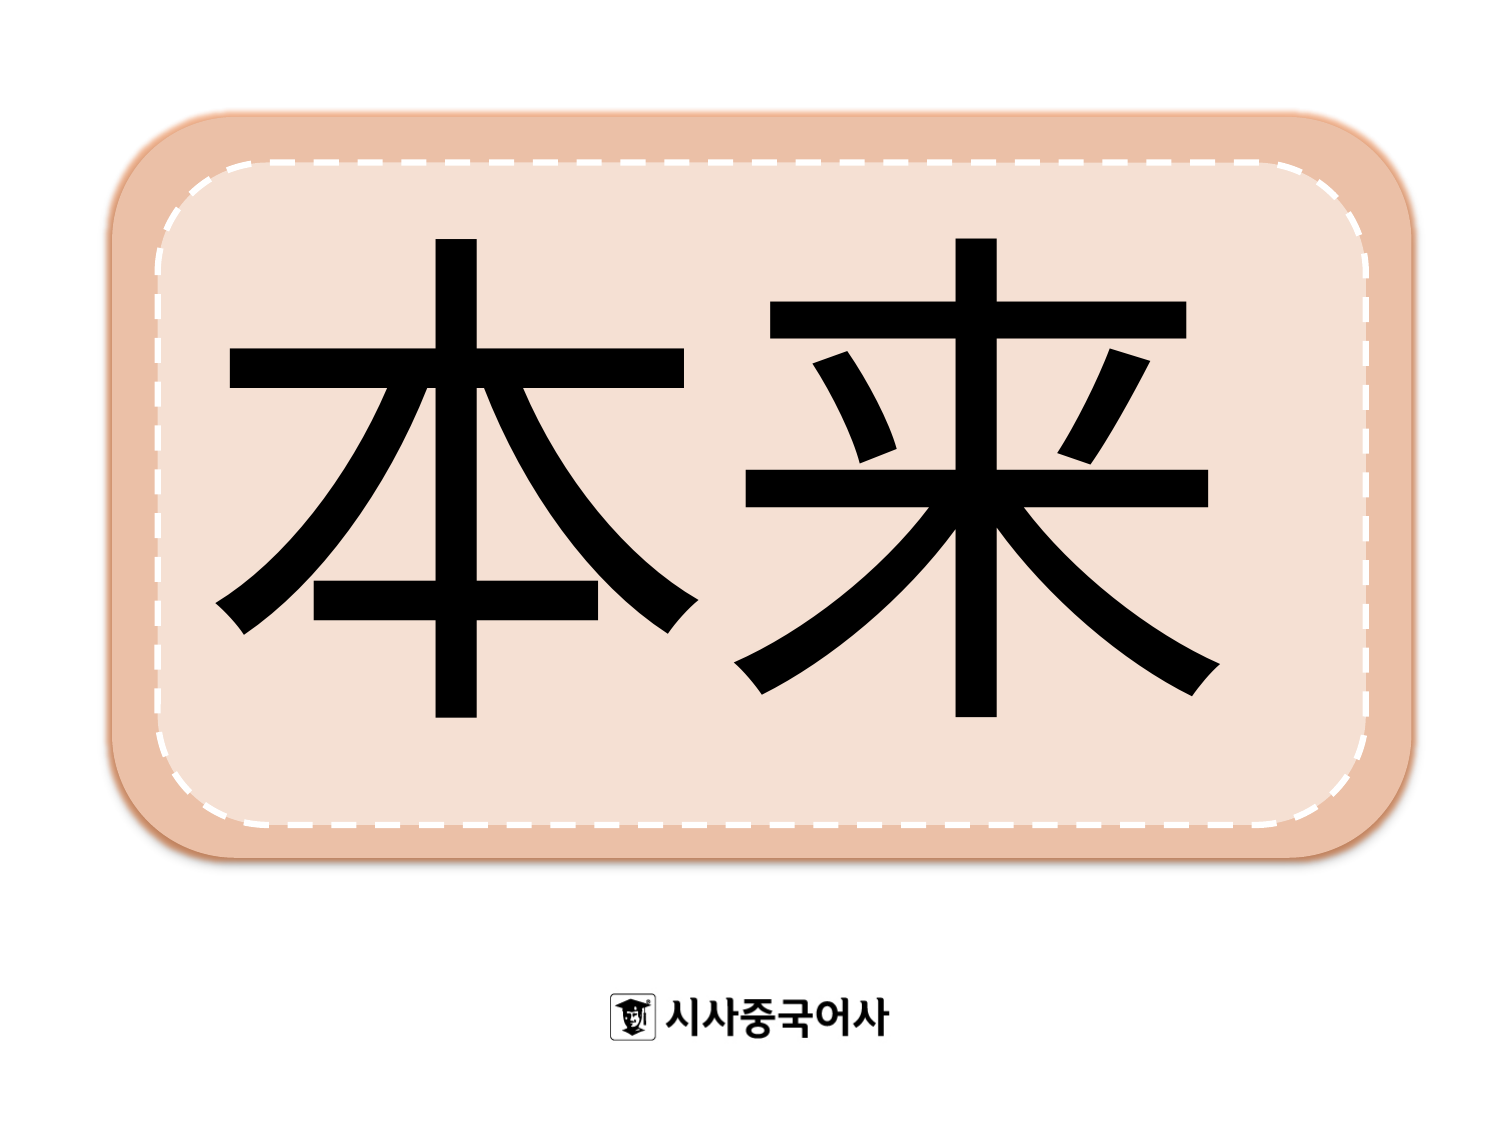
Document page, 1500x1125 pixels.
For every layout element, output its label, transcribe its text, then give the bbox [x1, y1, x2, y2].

picture [602, 987, 898, 1047]
text_box [162, 160, 1371, 824]
text_box 本来 [171, 137, 1380, 800]
